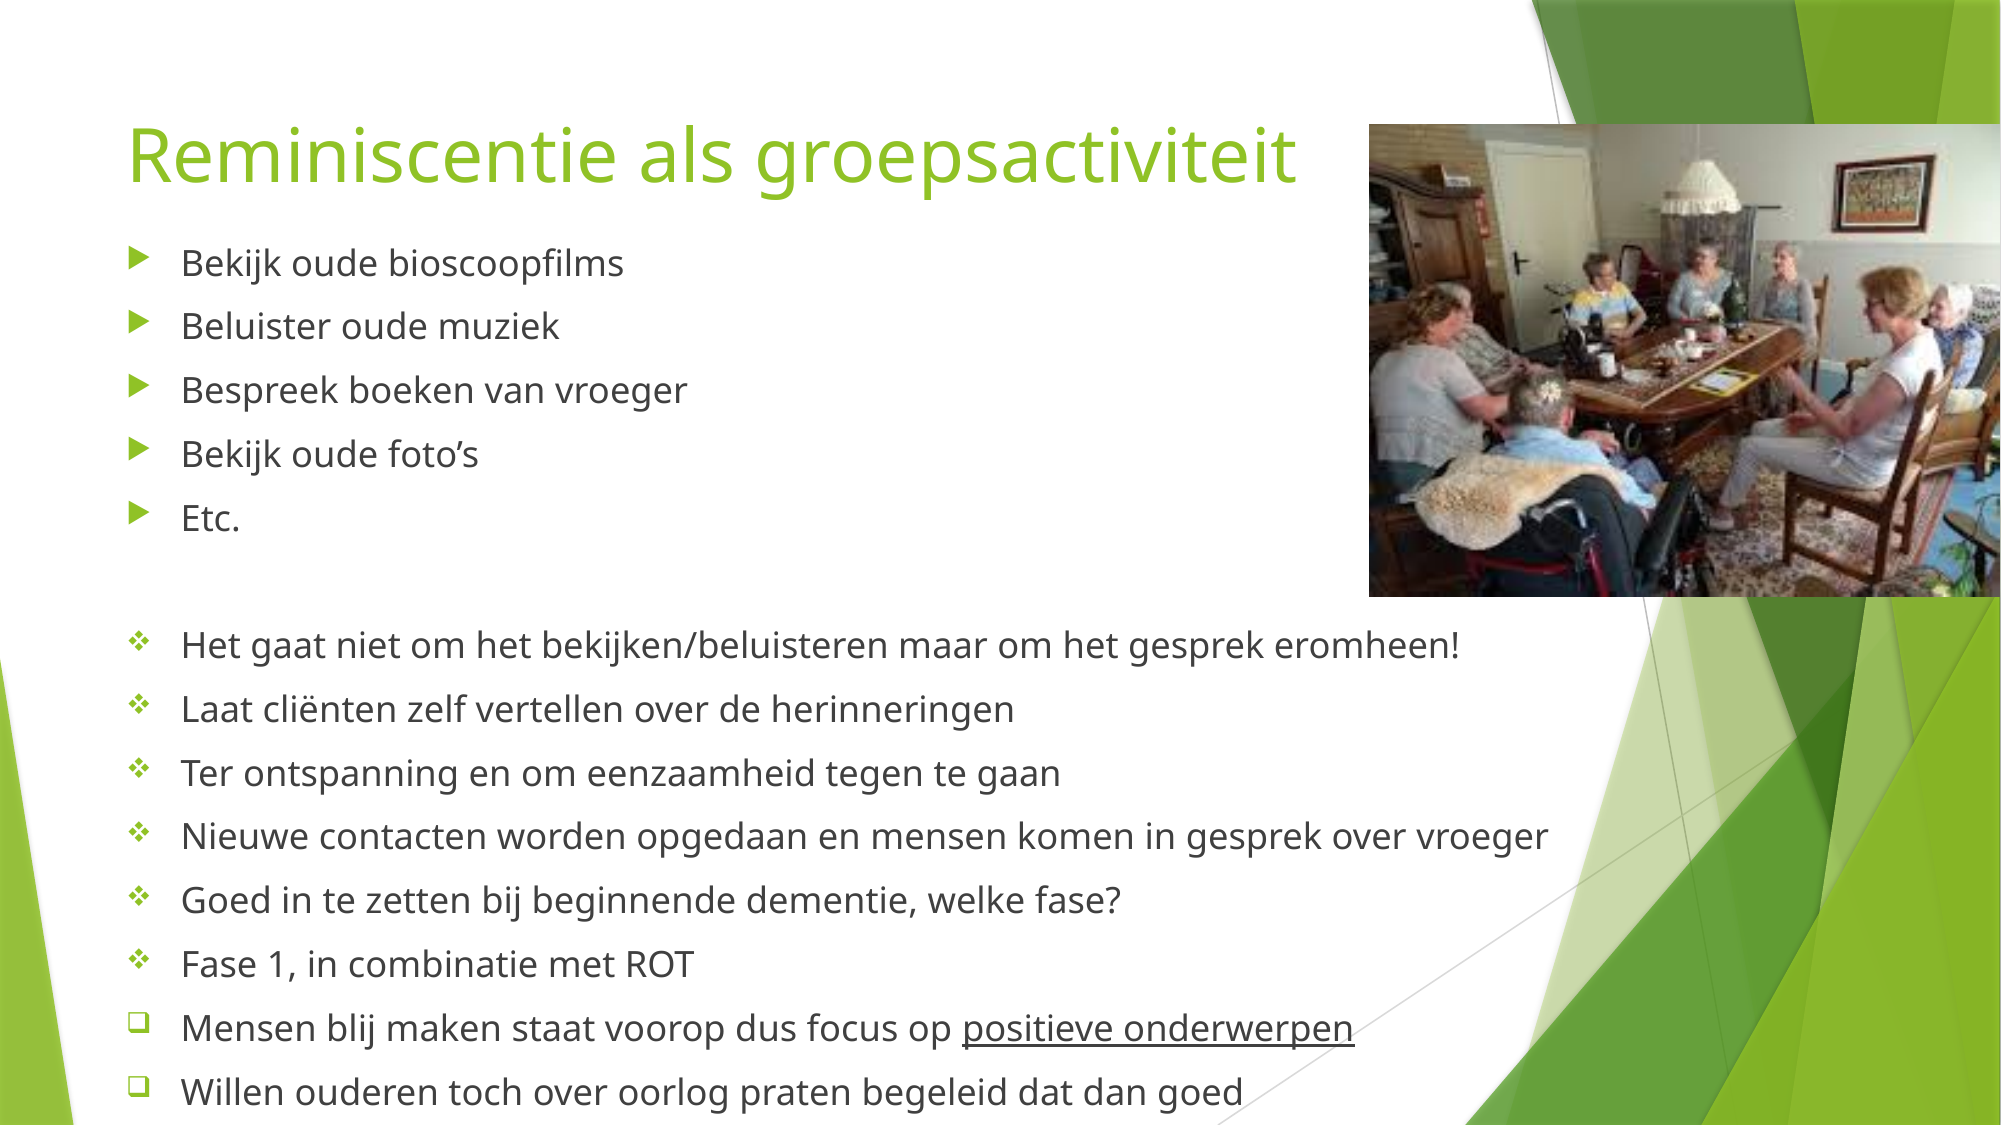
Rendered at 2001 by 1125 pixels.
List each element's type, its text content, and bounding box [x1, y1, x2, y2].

title Reminiscentie als groepsactiviteit [111, 99, 1522, 232]
picture [1368, 123, 2000, 598]
list Bekijk oude bioscoopfilms Beluister oude muziek Bespreek boeken van vroeger Bekijk oude foto’s Etc. Het gaat niet om het bekijken/beluisteren maar om het gesprek eromheen! Laat cliënten zelf vertellen over de herinneringen Ter ontspanning en om eenzaamheid tegen te gaan Nieuwe contacten worden opgedaan en mensen komen in gesprek over vroeger Goed in te zetten bij beginnende dementie, welke fase? Fase 1, in combinatie met ROT Mensen blij maken staat voorop dus focus op positieve onderwerpen Willen ouderen toch over oorlog praten begeleid dat dan goed [111, 232, 1792, 1125]
